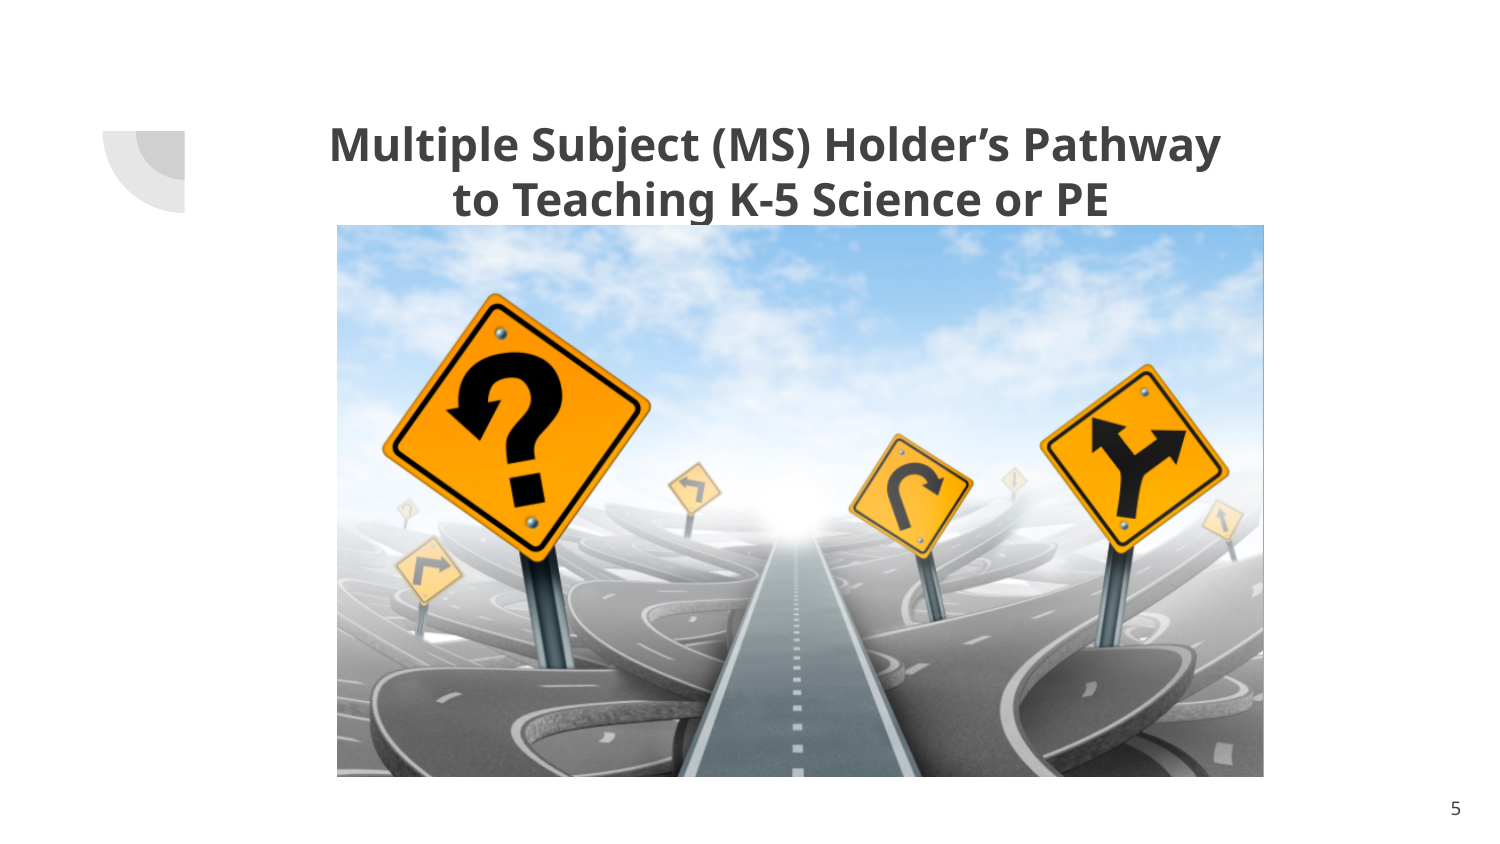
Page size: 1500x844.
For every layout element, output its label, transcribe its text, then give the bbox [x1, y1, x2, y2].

slide_number ‹#› [1386, 777, 1477, 842]
title Multiple Subject (MS) Holder’s Pathway to Teaching K-5 Science or PE [198, 100, 1364, 240]
picture [336, 225, 1264, 778]
